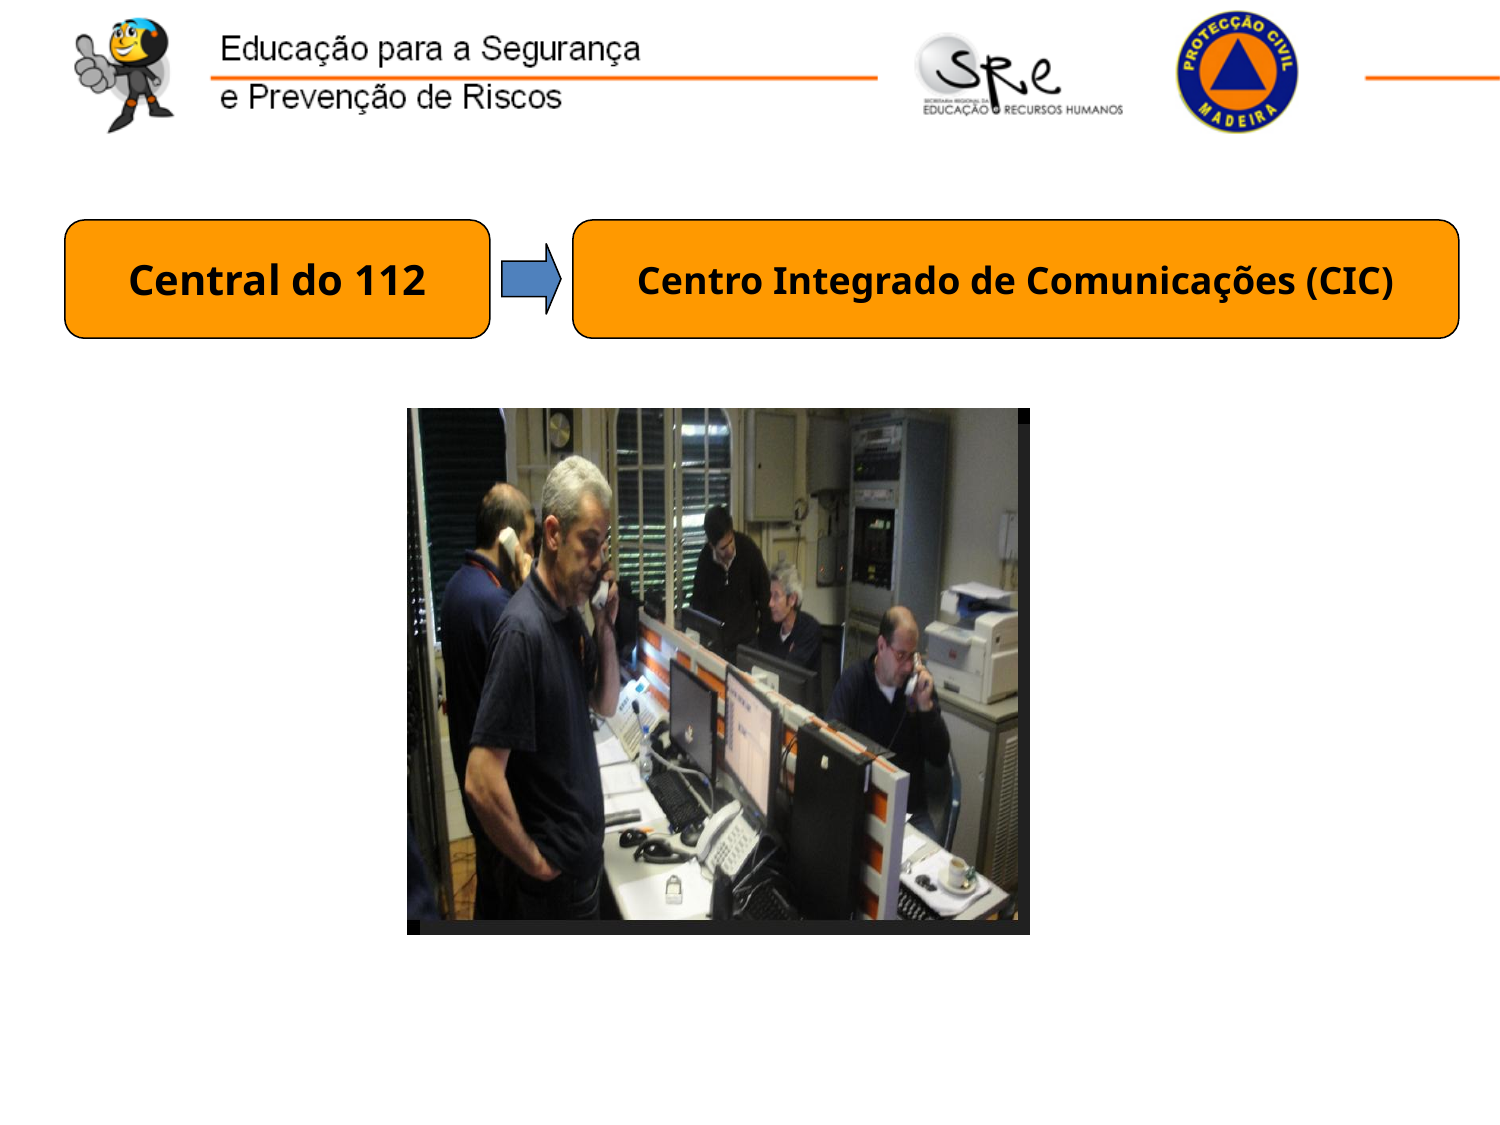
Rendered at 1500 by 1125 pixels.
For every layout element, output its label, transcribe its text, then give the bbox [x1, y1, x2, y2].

text_box [501, 243, 561, 315]
text_box Centro Integrado de Comunicações (CIC) [572, 219, 1459, 339]
text_box Central do 112 [64, 219, 490, 339]
picture [0, 0, 1500, 1125]
